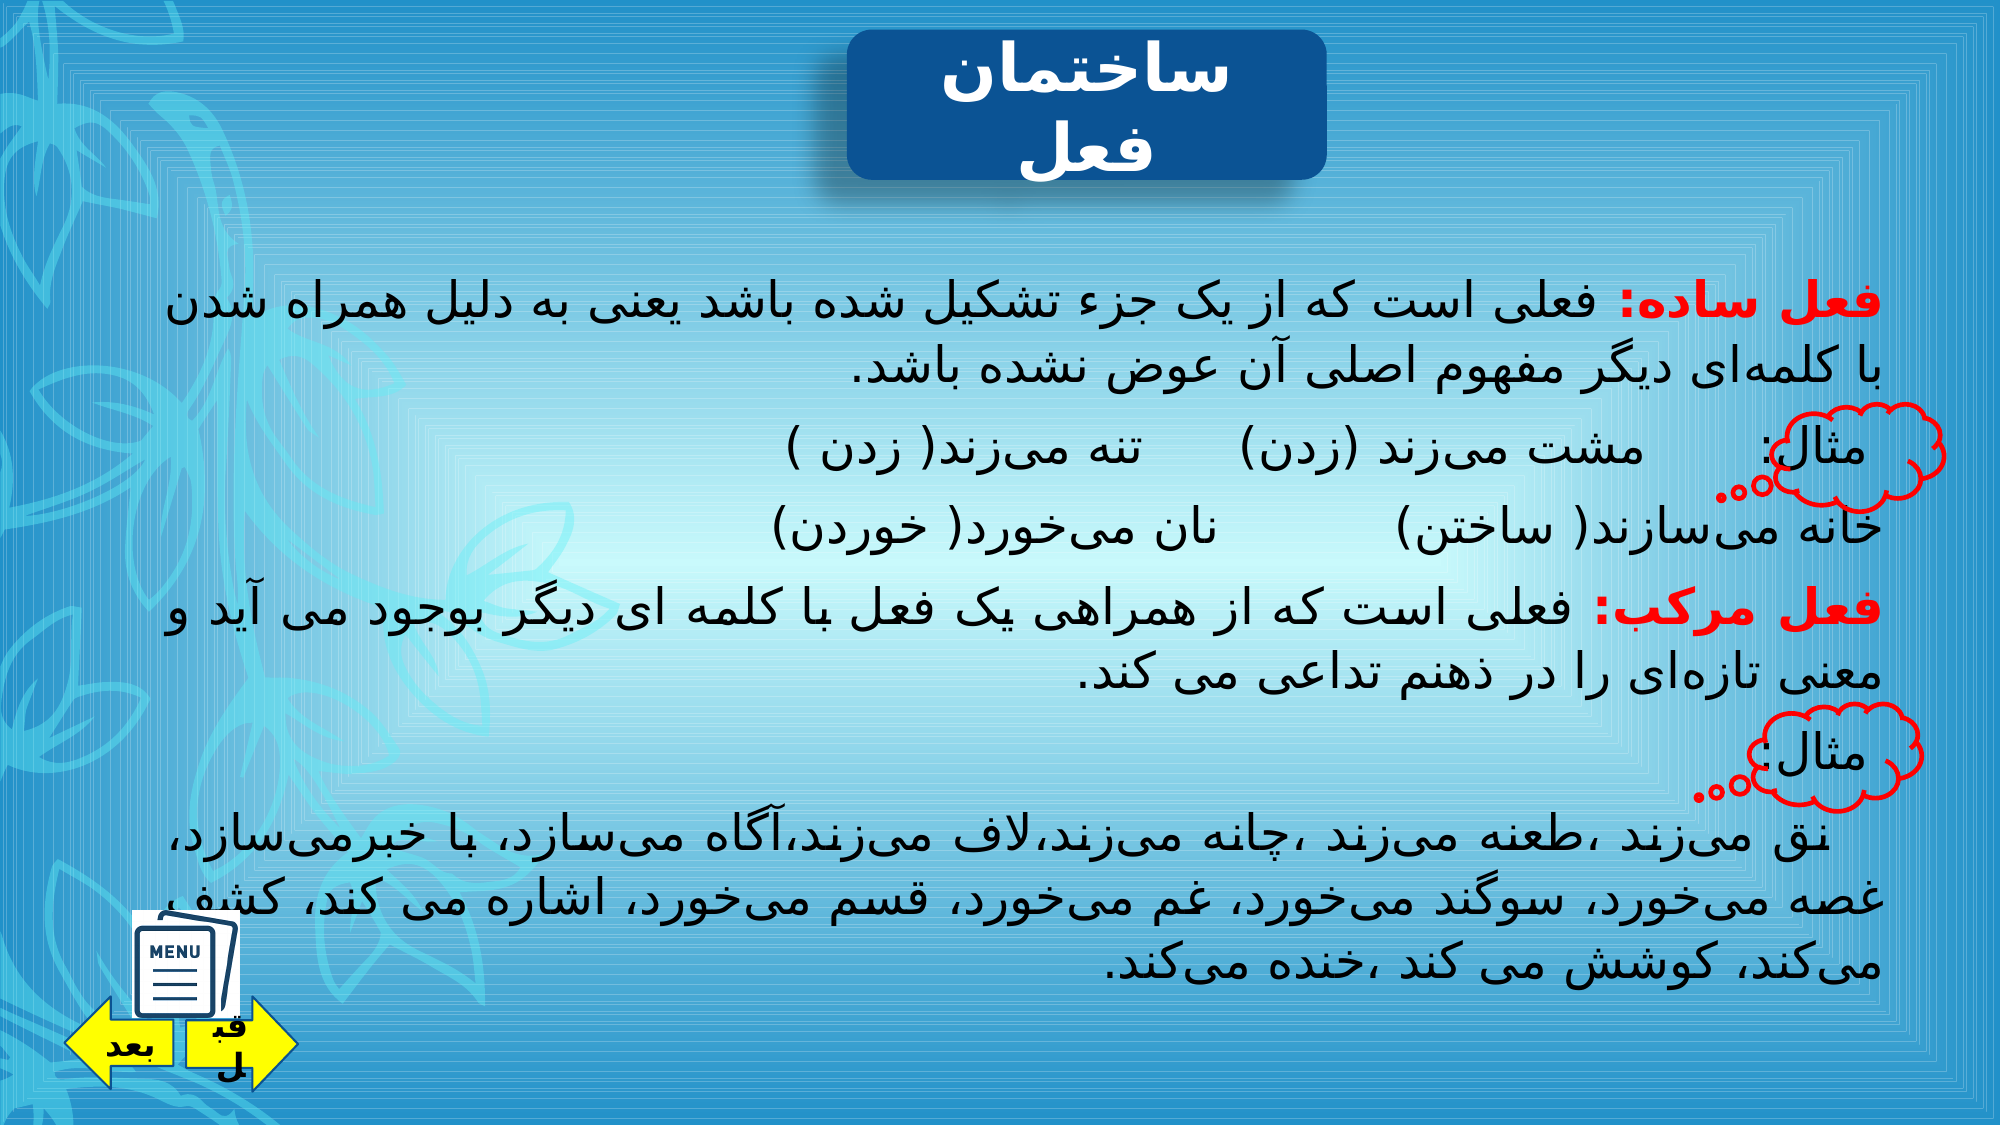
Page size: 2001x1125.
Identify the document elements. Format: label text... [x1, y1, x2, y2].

text_box [1709, 785, 1724, 800]
text_box [1731, 485, 1746, 500]
text_box [1730, 775, 1750, 796]
text_box بعد [63, 995, 175, 1091]
text_box فعل ساده: فعلی است که از یک جزء تشکیل شده باشد یعنی به دلیل همراه شدن با کلمه‌ای دیگر مفهوم اصلی آن عوض نشده باشد. مثال: مشت می‌زند (زدن) تنه می‌زند( زدن ) خانه می‌سازند( ساختن) نان می‌خورد( خوردن) فعل مرکب: فعلی است که از همراهی یک فعل با کلمه ای دیگر بوجود می آید و معنی تازه‌ای را در ذهنم تداعی می کند. مثال: نق می‌زند ،طعنه می‌زند ،چانه می‌زند،لاف می‌زند،آگاه می‌سازد، با خبرمی‌سازد، غصه می‌خورد، سوگند می‌خورد، غم می‌خورد، قسم می‌خورد، اشاره می کند، کشف می‌کند، کوشش می کند ،خنده می‌کند. [150, 179, 1900, 997]
text_box [1752, 475, 1773, 496]
picture [132, 910, 240, 1018]
text_box [1694, 793, 1703, 802]
text_box [1717, 493, 1726, 502]
text_box [1770, 403, 1946, 513]
text_box [1748, 702, 1923, 813]
text_box قبل [185, 995, 299, 1093]
text_box ساختمان فعل [845, 28, 1328, 181]
